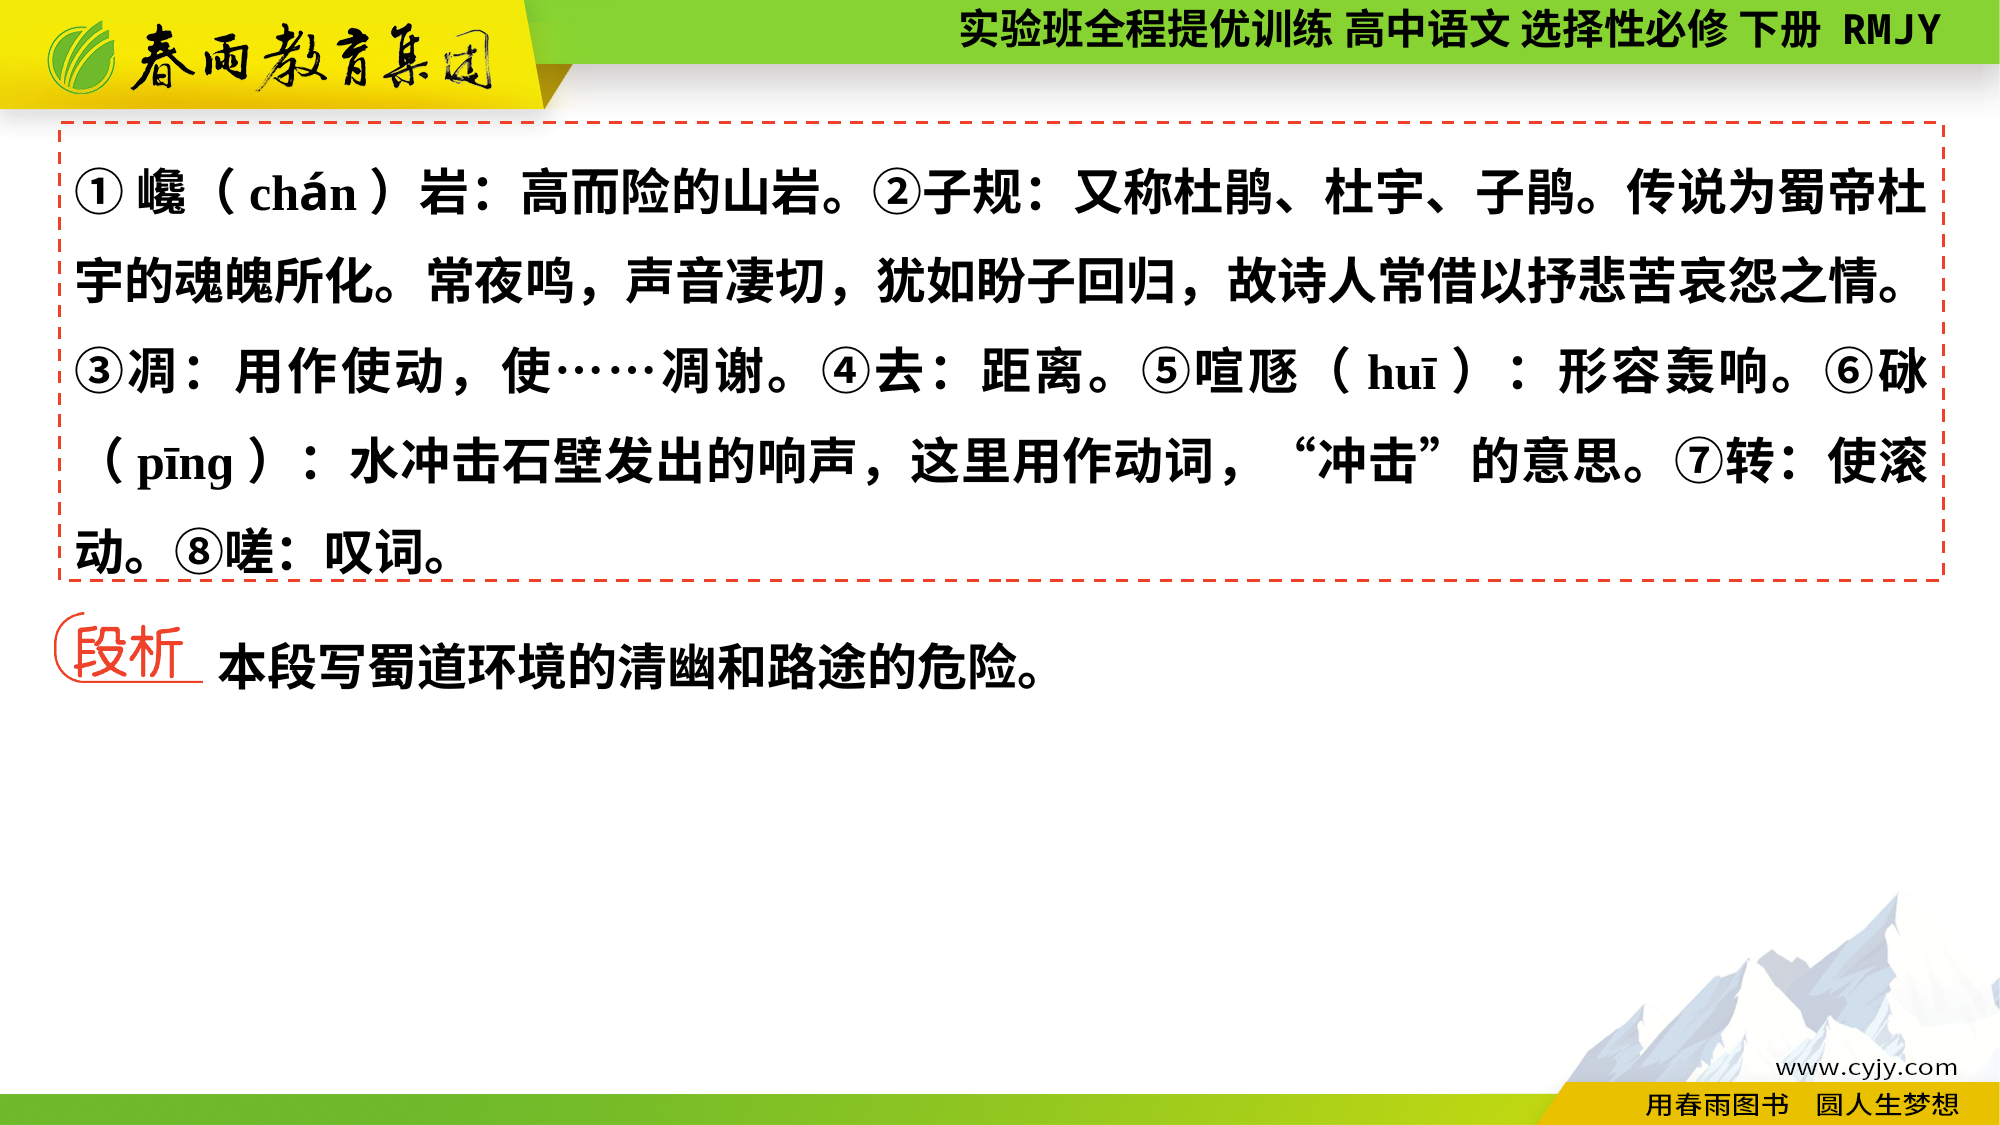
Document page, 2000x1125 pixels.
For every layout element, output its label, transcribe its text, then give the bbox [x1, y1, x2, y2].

picture [0, 0, 2000, 1125]
list ①巉（chán）岩：高而险的山岩。②子规：又称杜鹃、杜宇、子鹃。传说为蜀帝杜宇的魂魄所化。常夜鸣，声音凄切，犹如盼子回归，故诗人常借以抒悲苦哀怨之情。③凋：用作使动，使……凋谢。④去：距离。⑤喧豗（huī）：形容轰响。⑥砯（pīnɡ）：水冲击石壁发出的响声，这里用作动词，“冲击”的意思。⑦转：使滚动。⑧嗟：叹词。 [59, 122, 1944, 581]
text_box 本段写蜀道环境的清幽和路途的危险。 [202, 597, 1944, 703]
